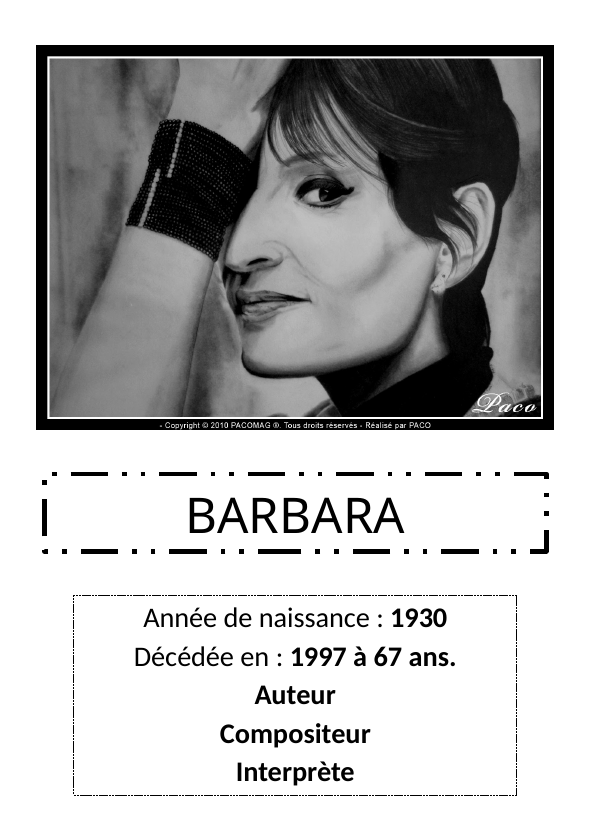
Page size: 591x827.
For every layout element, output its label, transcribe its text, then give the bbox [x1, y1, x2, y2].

title BARBARA [44, 473, 547, 552]
picture [36, 45, 554, 430]
subtitle Année de naissance : 1930 Décédée en : 1997 à 67 ans. Auteur Compositeur Interprète [73, 595, 517, 796]
